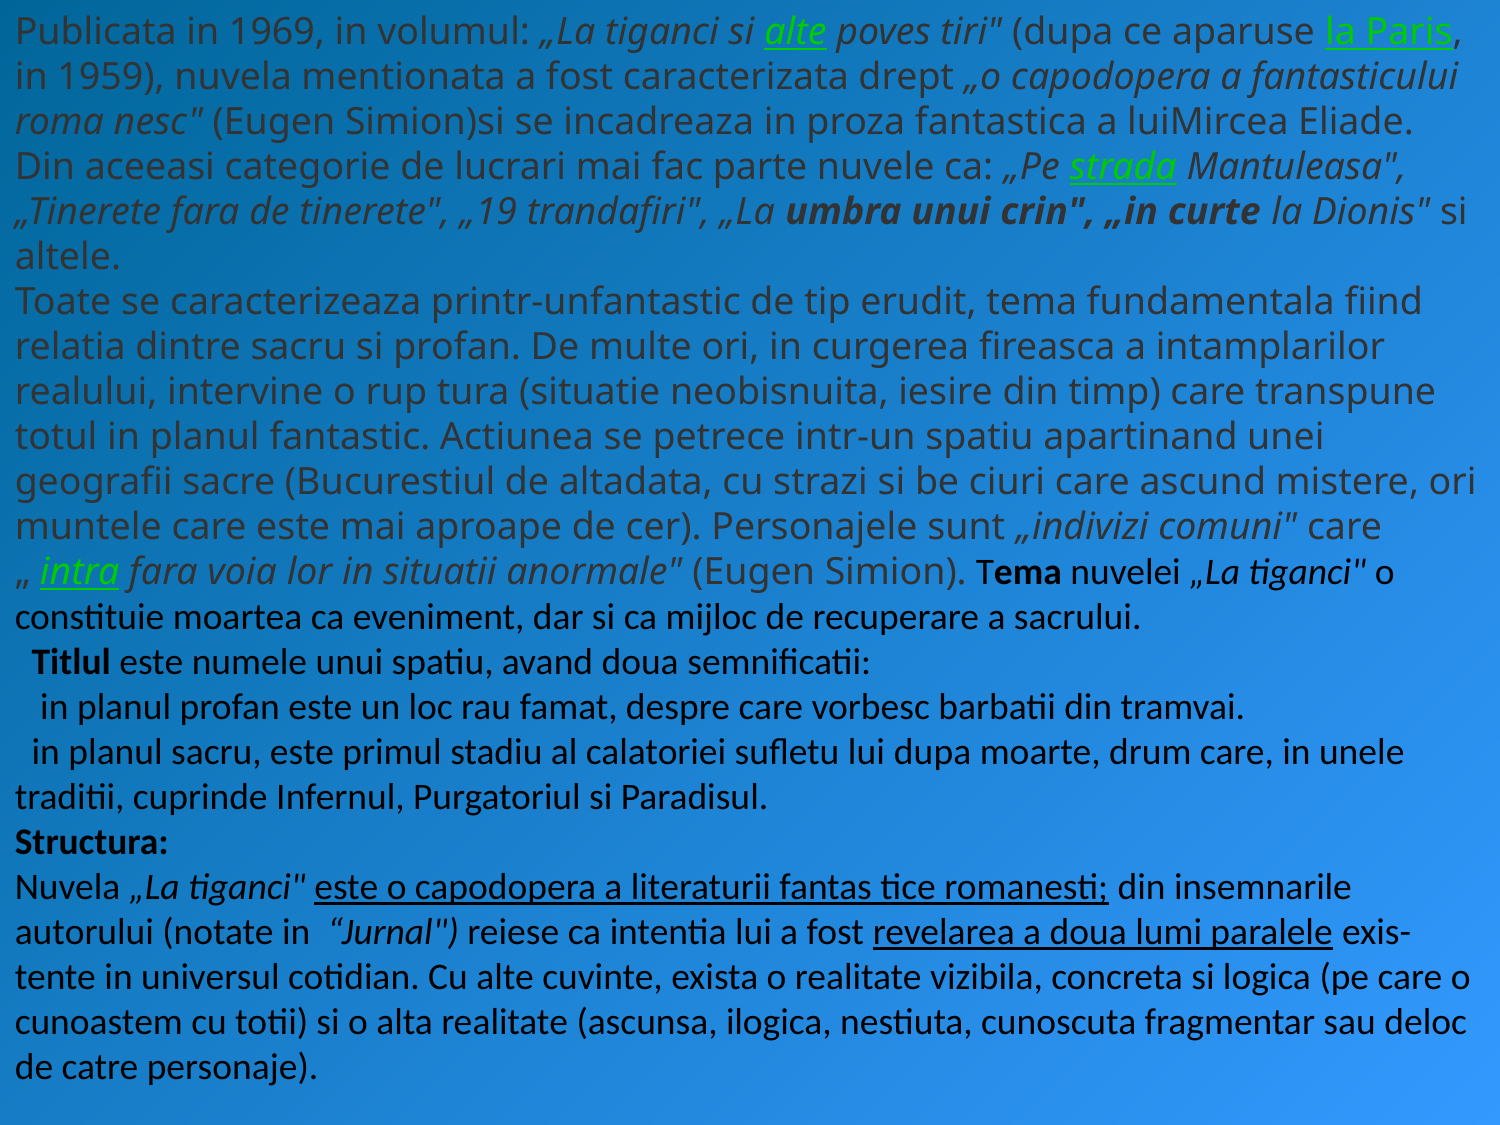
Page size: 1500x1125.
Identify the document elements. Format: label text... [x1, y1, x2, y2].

text_box Publicata in 1969, in volumul: „La tiganci si alte poves tiri" (dupa ce aparuse la Paris, in 1959), nuvela mentionata a fost caracterizata drept „o capodopera a fantasticului roma nesc" (Eugen Simion)si se incadreaza in proza fantastica a luiMircea Eliade. Din aceeasi categorie de lucrari mai fac parte nuvele ca: „Pe strada Mantuleasa", „Tinerete fara de tinerete", „19 trandafiri", „La umbra unui crin", „in curte la Dionis" si altele. Toate se caracterizeaza printr-unfantastic de tip erudit, tema fundamentala fiind relatia dintre sacru si profan. De multe ori, in curgerea fireasca a intamplarilor realului, intervine o rup tura (situatie neobisnuita, iesire din timp) care transpune totul in planul fantastic. Actiunea se petrece intr-un spatiu apartinand unei geografii sacre (Bucurestiul de altadata, cu strazi si be ciuri care ascund mistere, ori muntele care este mai aproape de cer). Personajele sunt „indivizi comuni" care „ intra fara voia lor in situatii anormale" (Eugen Simion). Tema nuvelei „La tiganci" o constituie moartea ca eveniment, dar si ca mijloc de recuperare a sacrului. Titlul este numele unui spatiu, avand doua semnificatii: in planul profan este un loc rau famat, despre care vorbesc barbatii din tramvai. in planul sacru, este primul stadiu al calatoriei sufletu lui dupa moarte, drum care, in unele traditii, cuprinde Infernul, Purgatoriul si Paradisul. Structura: Nuvela „La tiganci" este o capodopera a literaturii fantas tice romanesti; din insemnarile autorului (notate in “Jurnal") reiese ca intentia lui a fost revelarea a doua lumi paralele exis- tente in universul cotidian. Cu alte cuvinte, exista o realitate vizibila, concreta si logica (pe care o cunoastem cu totii) si o alta realitate (ascunsa, ilogica, nestiuta, cunoscuta fragmentar sau deloc de catre personaje). [0, 0, 1500, 1095]
